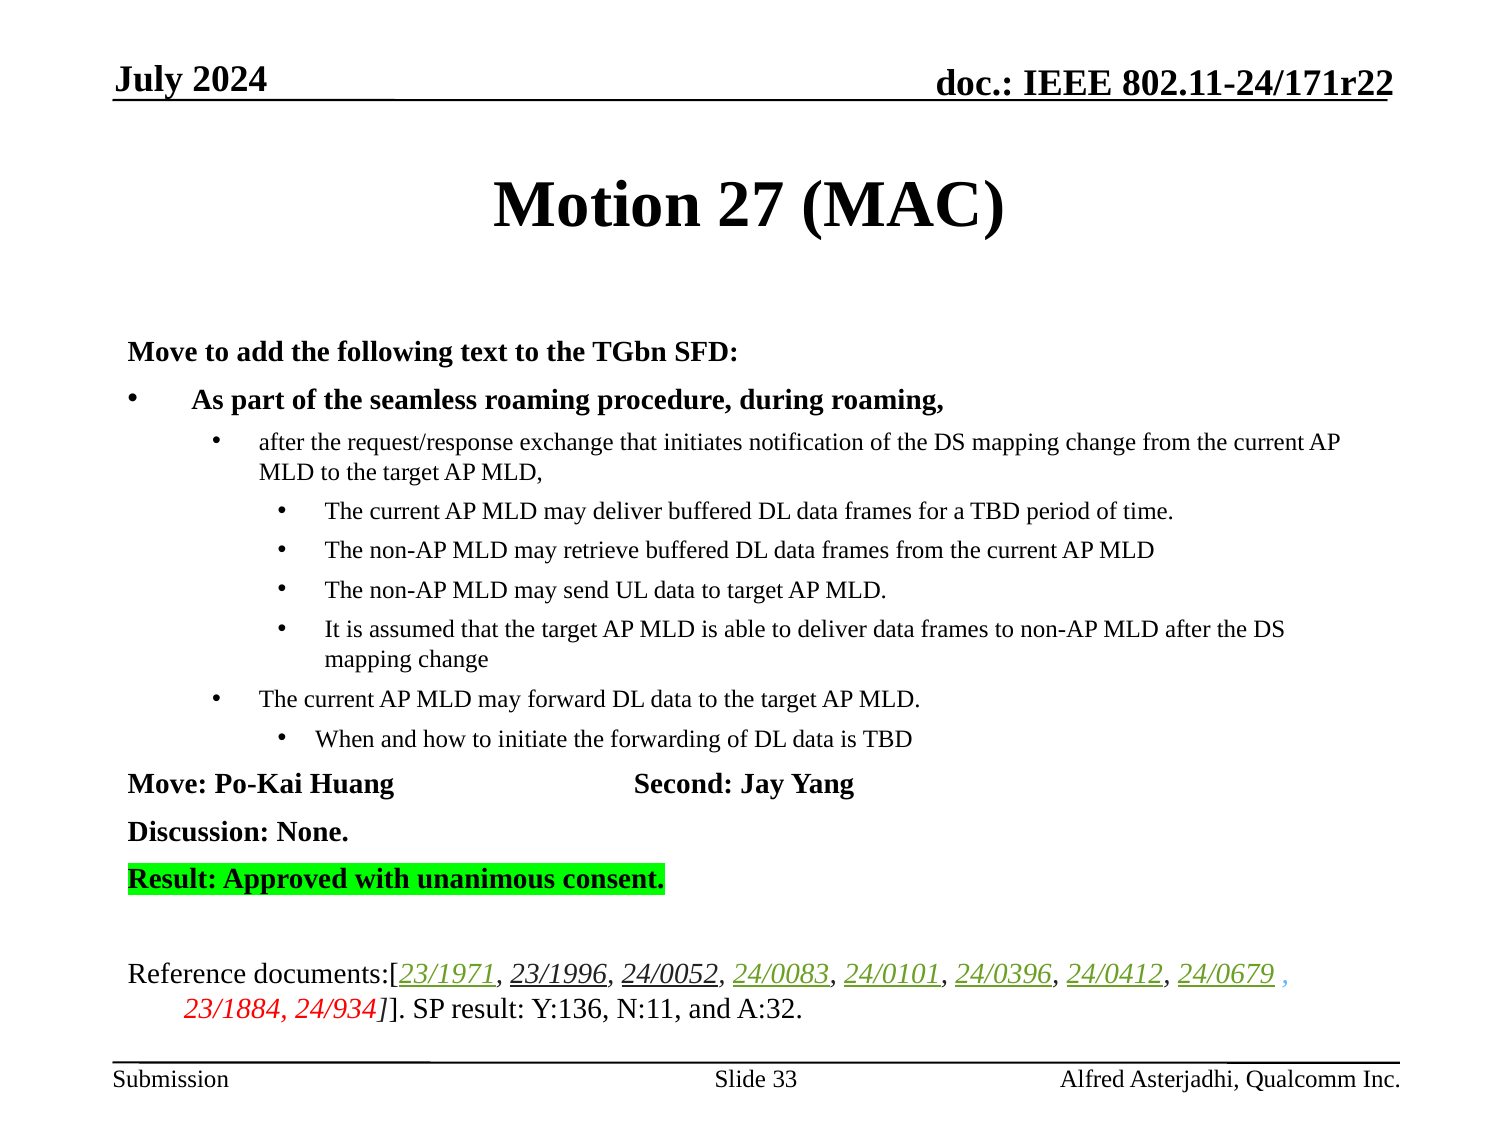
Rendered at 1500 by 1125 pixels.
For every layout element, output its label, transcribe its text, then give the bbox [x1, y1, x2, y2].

slide_number Slide 33 [712, 1061, 800, 1123]
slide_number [114, 54, 423, 100]
footer Alfred Asterjadhi, Qualcomm Inc. [878, 1061, 1402, 1093]
list Move to add the following text to the TGbn SFD: As part of the seamless roaming procedure, during roaming, after the request/response exchange that initiates notification of the DS mapping change from the current AP MLD to the target AP MLD, The current AP MLD may deliver buffered DL data frames for a TBD period of time. The non-AP MLD may retrieve buffered DL data frames from the current AP MLD The non-AP MLD may send UL data to target AP MLD. It is assumed that the target AP MLD is able to deliver data frames to non-AP MLD after the DS mapping change The current AP MLD may forward DL data to the target AP MLD. When and how to initiate the forwarding of DL data is TBD Move: Po-Kai Huang Second: Jay Yang Discussion: None. Result: Approved with unanimous consent. Reference documents:[23/1971, 23/1996, 24/0052, 24/0083, 24/0101, 24/0396, 24/0412, 24/0679 , 23/1884, 24/934]]. SP result: Y:136, N:11, and A:32. [112, 324, 1388, 1063]
title Motion 27 (MAC) [112, 112, 1388, 288]
